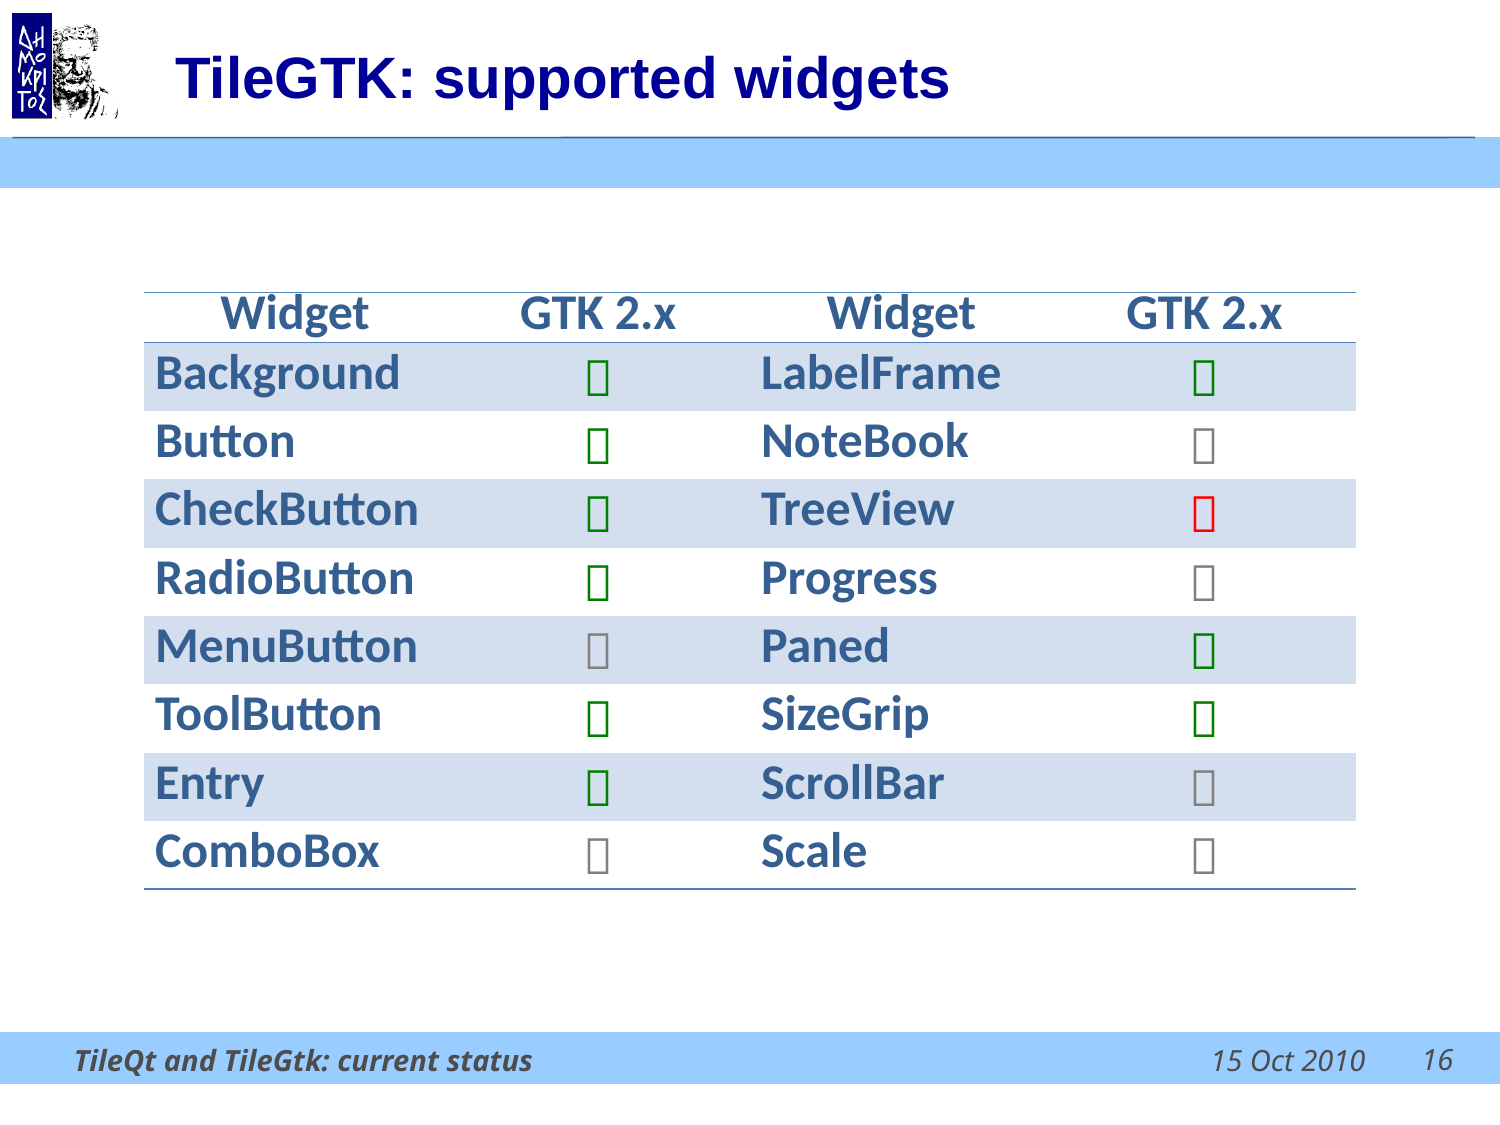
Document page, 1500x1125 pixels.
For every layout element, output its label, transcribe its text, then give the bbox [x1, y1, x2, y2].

table_cell  [1053, 684, 1356, 753]
table_cell MenuButton [144, 616, 447, 684]
table_cell  [1053, 411, 1356, 479]
table_cell TreeView [750, 479, 1053, 548]
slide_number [1190, 1034, 1381, 1086]
table_cell  [447, 616, 750, 684]
table_cell Paned [750, 616, 1053, 684]
table_cell  [447, 411, 750, 479]
table_cell SizeGrip [750, 684, 1053, 753]
table_cell  [447, 821, 750, 888]
table_header Widget [750, 293, 1053, 342]
table_cell  [1053, 753, 1356, 821]
table_cell Entry [144, 753, 447, 821]
table_cell  [447, 753, 750, 821]
table_cell ComboBox [144, 821, 447, 888]
table_cell ToolButton [144, 684, 447, 753]
table_cell  [447, 684, 750, 753]
table_cell Progress [750, 548, 1053, 616]
table_cell  [1053, 479, 1356, 548]
table_cell  [1053, 821, 1356, 888]
table_cell  [1053, 616, 1356, 684]
slide_number 16 [1399, 1033, 1476, 1084]
table_cell Button [144, 411, 447, 479]
table_cell  [447, 479, 750, 548]
table_cell  [447, 548, 750, 616]
table_cell NoteBook [750, 411, 1053, 479]
table_cell  [447, 343, 750, 411]
footer TileQt and TileGtk: current status [58, 1034, 1190, 1086]
table_cell LabelFrame [750, 343, 1053, 411]
table_cell  [1053, 343, 1356, 411]
table_cell ScrollBar [750, 753, 1053, 821]
table_header Widget [144, 293, 447, 342]
table_header GTK 2.x [1053, 293, 1356, 342]
table_cell RadioButton [144, 548, 447, 616]
table_header GTK 2.x [447, 293, 750, 342]
table_cell CheckButton [144, 479, 447, 548]
table_cell Scale [750, 821, 1053, 888]
table_cell  [1053, 548, 1356, 616]
table_cell Background [144, 343, 447, 411]
title TileGTK: supported widgets [160, 12, 1500, 138]
picture [11, 13, 118, 120]
